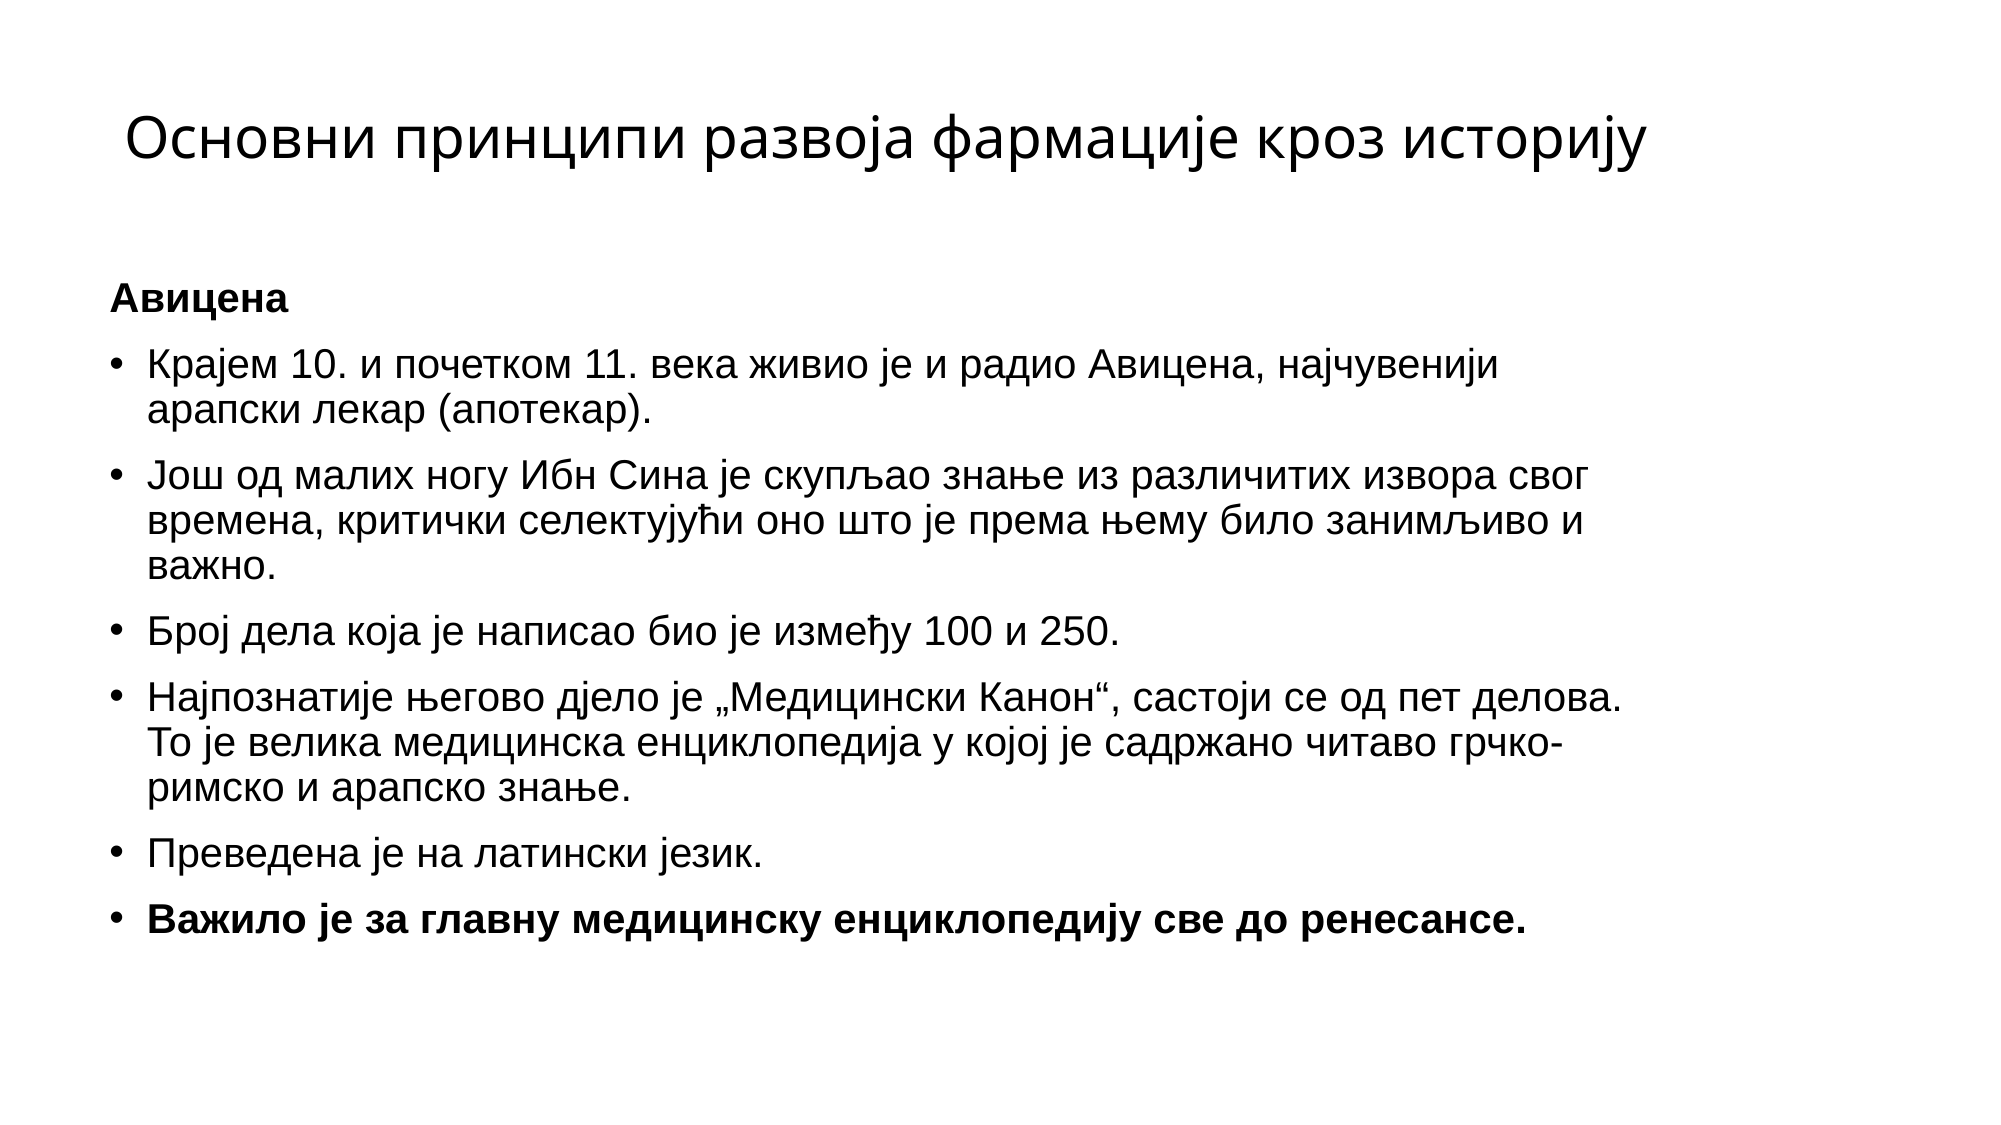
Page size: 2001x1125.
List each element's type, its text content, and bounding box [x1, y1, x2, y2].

list Авицена Крајем 10. и почетком 11. века живио је и радио Авицена, најчувенији арапски лекар (апотекар). Још од малих ногу Ибн Сина је скупљао знање из различитих извора свог времена, критички селектујући оно што је према њему било занимљиво и важно. Број дела која је написао био је између 100 и 250. Најпознатије његово дјело је „Медицински Канон“, састоји се од пет делова. То је велика медицинска енциклопедија у којој је садржано читаво грчко- римско и арапско знање. Преведена је на латински језик. Важило је за главну медицинску енциклопедију све до ренесансе. [94, 269, 1669, 1020]
title Основни принципи развоја фармације кроз историју [109, 45, 1675, 234]
